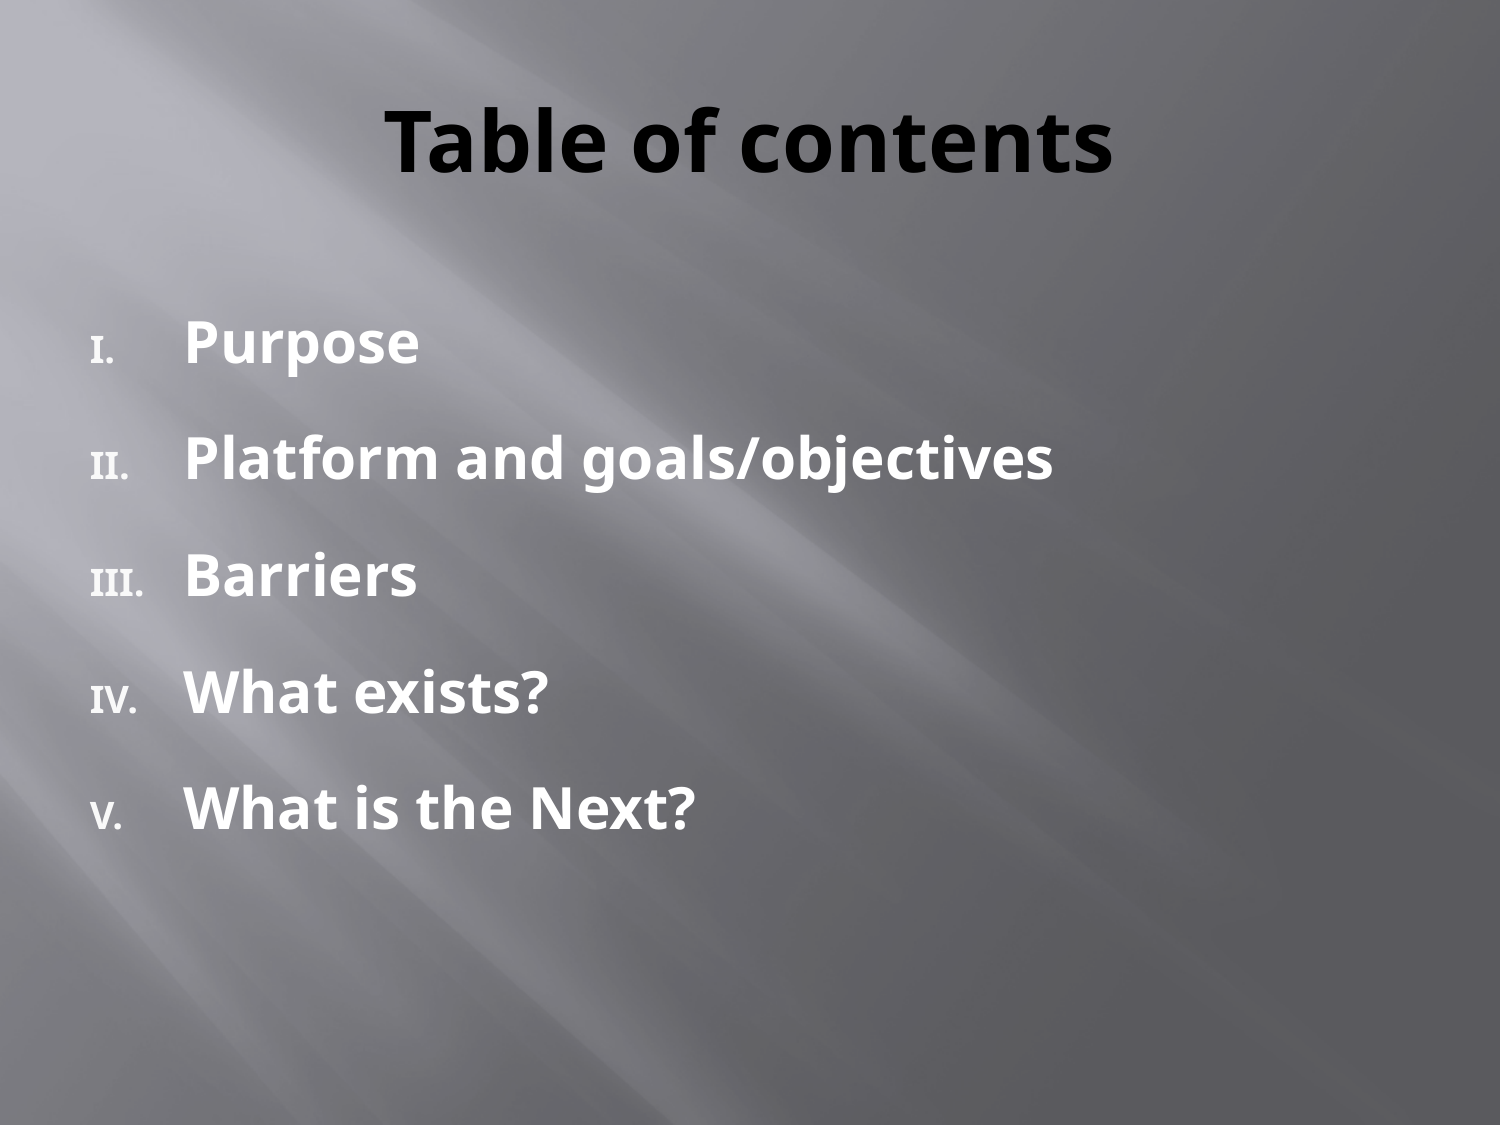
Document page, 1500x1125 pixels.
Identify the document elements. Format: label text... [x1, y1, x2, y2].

title Table of contents [75, 45, 1425, 233]
list Purpose Platform and goals/objectives Barriers What exists? What is the Next? [75, 262, 1425, 1035]
